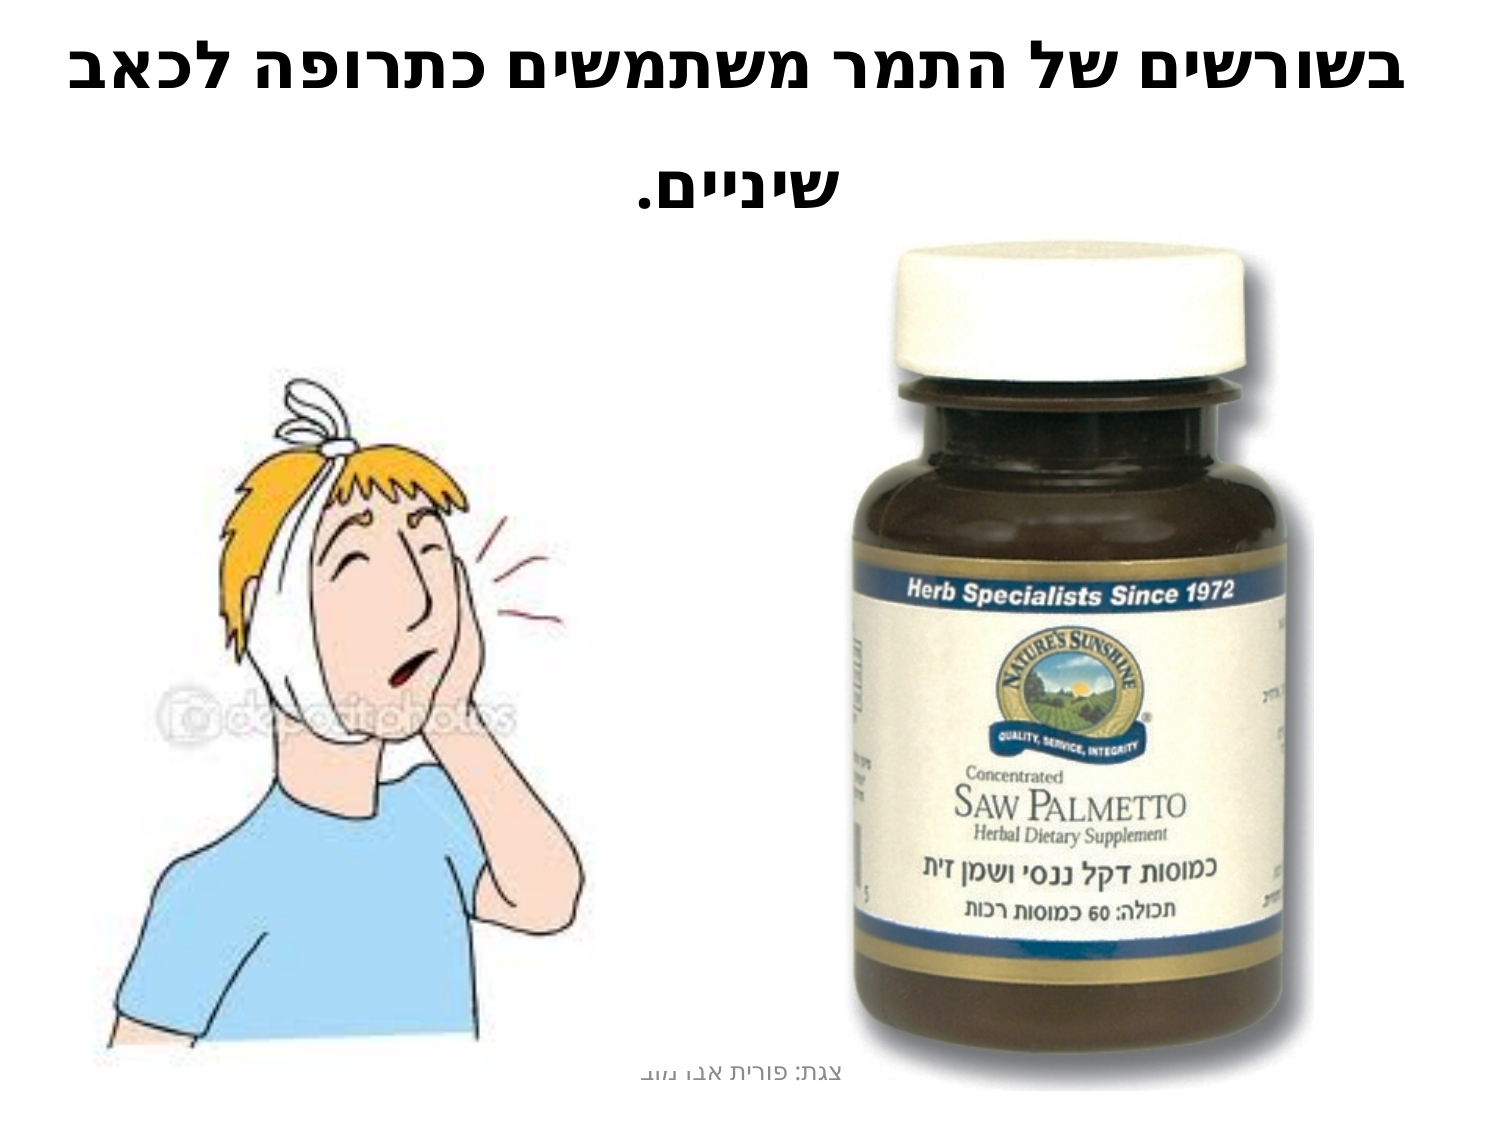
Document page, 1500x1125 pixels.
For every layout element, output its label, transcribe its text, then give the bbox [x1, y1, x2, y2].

picture [0, 367, 700, 1071]
picture [844, 231, 1314, 1092]
footer מצגת: פורית אברמוב [512, 1042, 988, 1103]
title בשורשים של התמר משתמשים כתרופה לכאב שיניים. [5, 42, 1470, 161]
